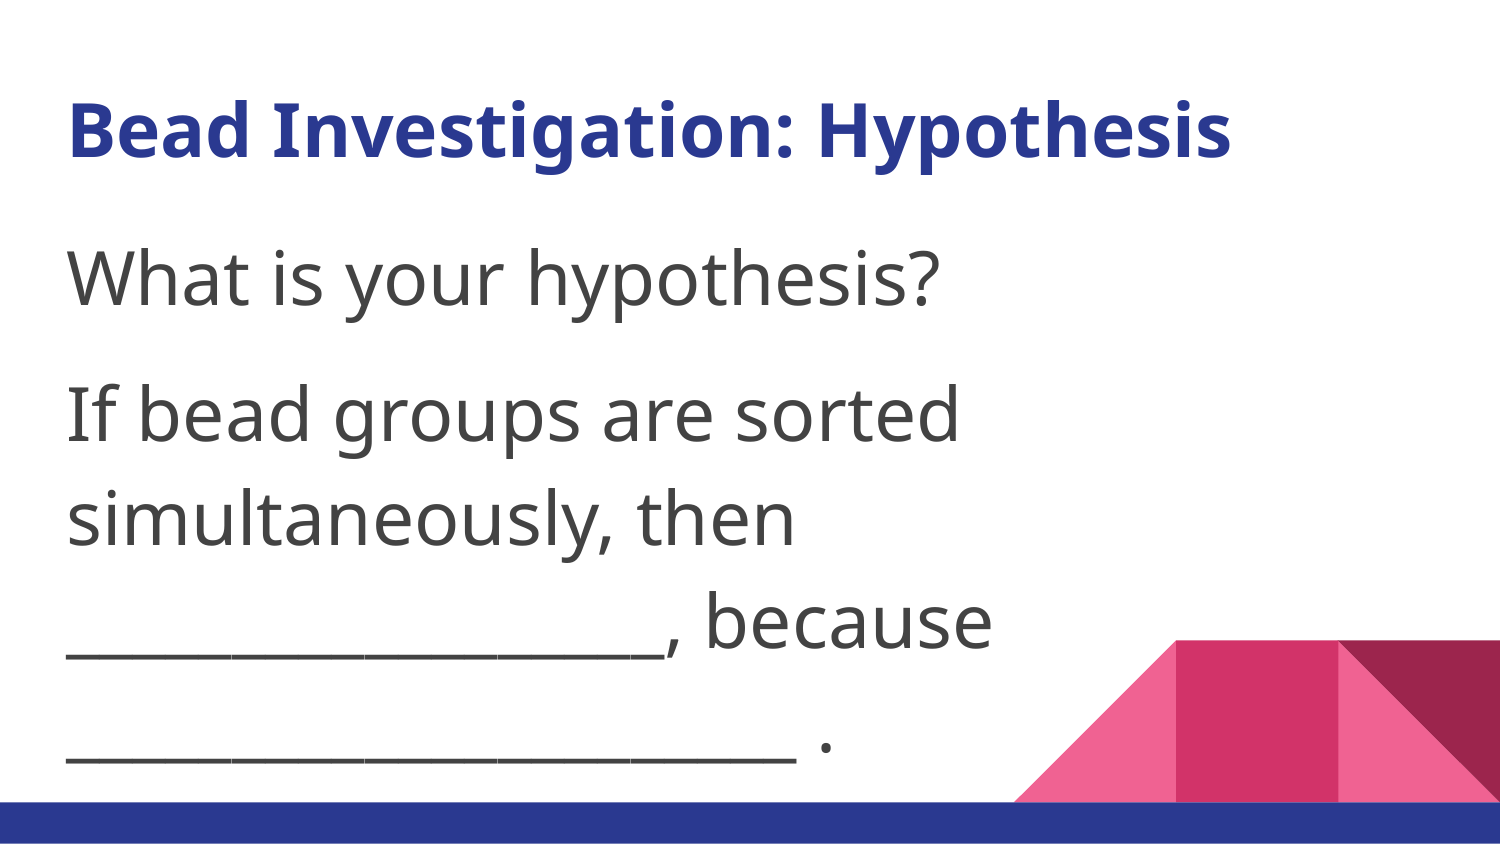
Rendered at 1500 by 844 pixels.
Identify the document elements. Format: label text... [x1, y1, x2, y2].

list What is your hypothesis? If bead groups are sorted simultaneously, then __________________, because ______________________ . [51, 201, 1449, 750]
title Bead Investigation: Hypothesis [51, 67, 1449, 167]
